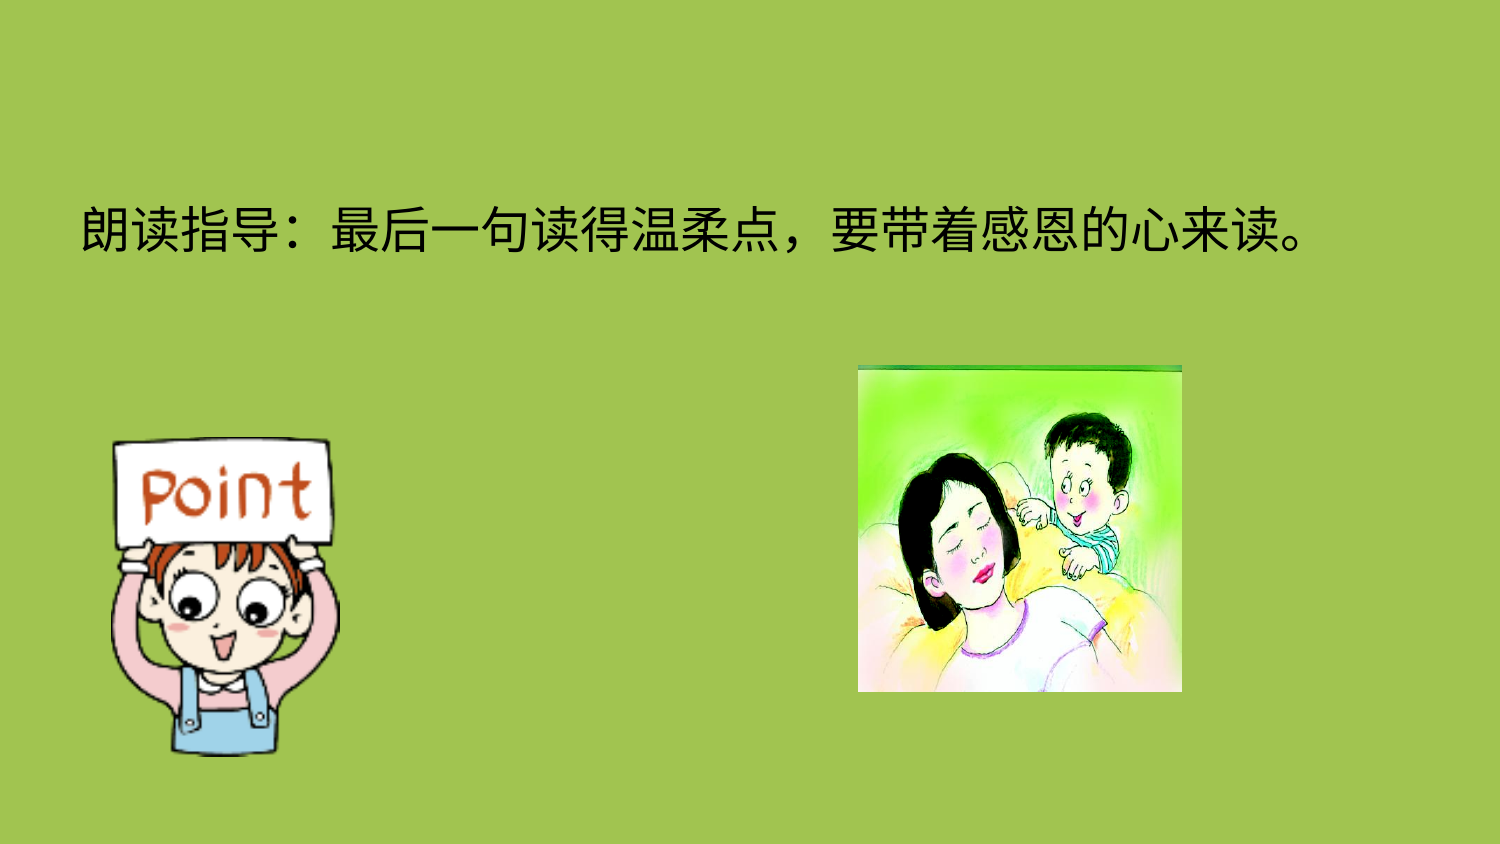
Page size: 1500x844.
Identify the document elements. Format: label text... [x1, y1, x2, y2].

picture [858, 365, 1183, 692]
picture [111, 437, 340, 757]
text_box 朗读指导：最后一句读得温柔点，要带着感恩的心来读。 [68, 193, 1407, 265]
